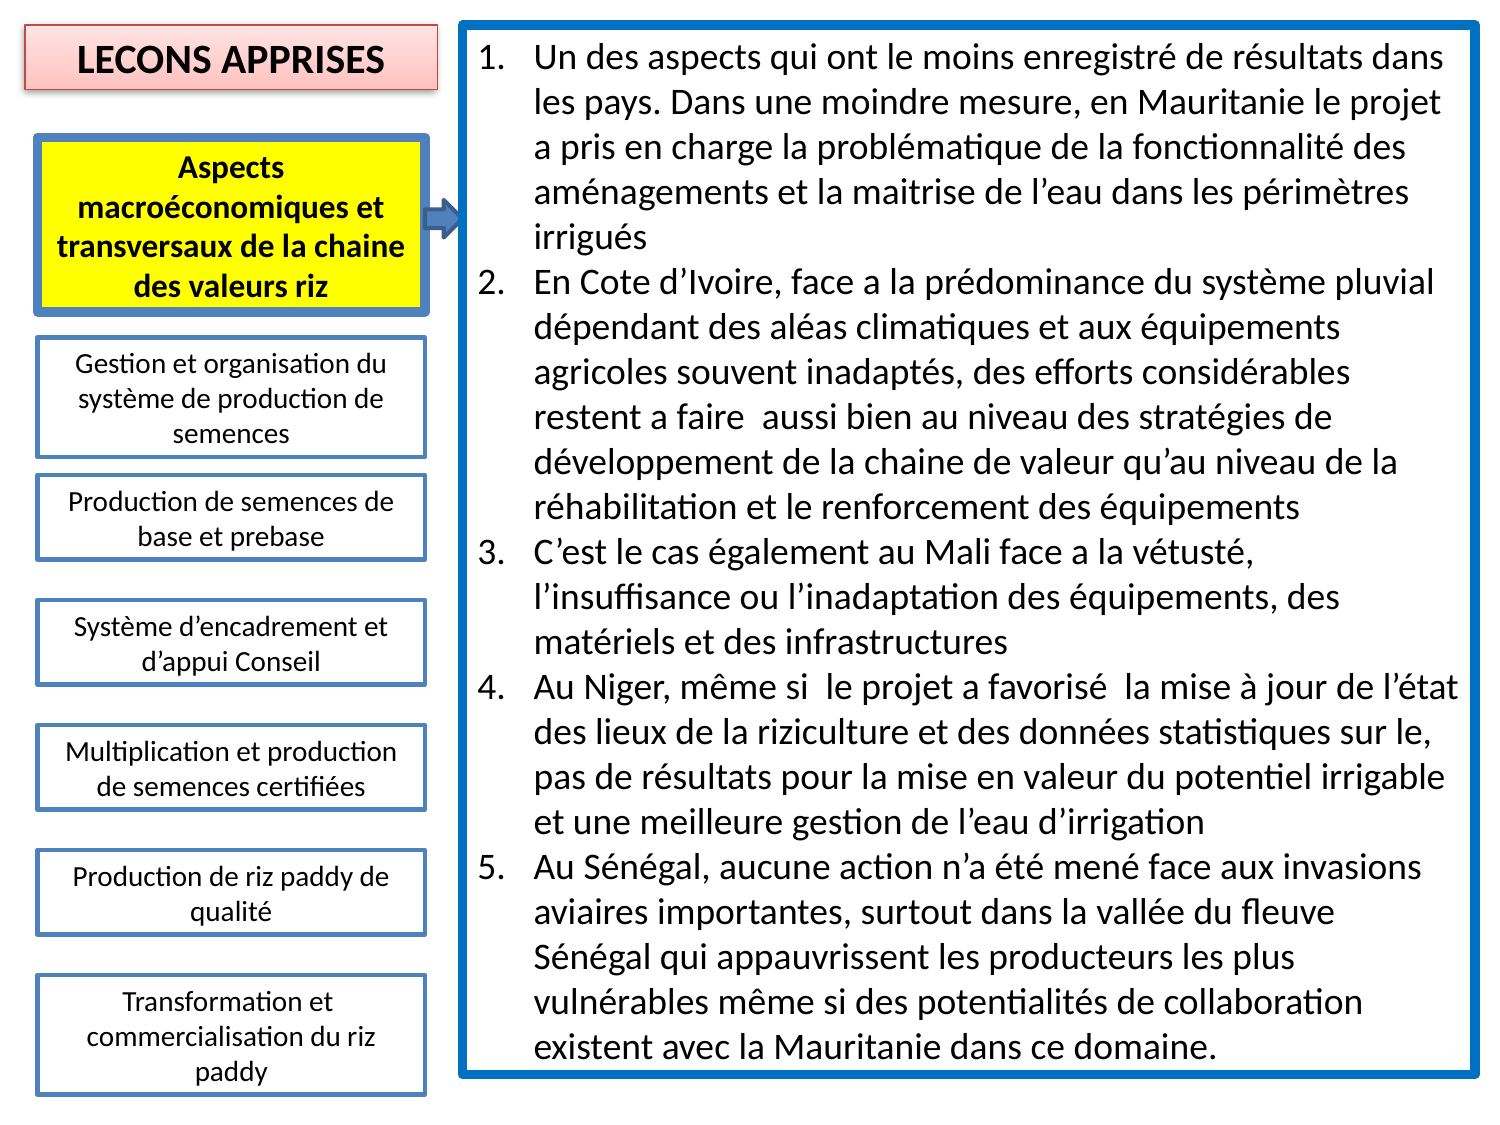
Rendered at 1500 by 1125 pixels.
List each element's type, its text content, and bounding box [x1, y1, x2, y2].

text_box Système d’encadrement et d’appui Conseil [35, 598, 427, 687]
text_box Transformation et commercialisation du riz paddy [35, 973, 427, 1097]
text_box Un des aspects qui ont le moins enregistré de résultats dans les pays. Dans une moindre mesure, en Mauritanie le projet a pris en charge la problématique de la fonctionnalité des aménagements et la maitrise de l’eau dans les périmètres irrigués En Cote d’Ivoire, face a la prédominance du système pluvial dépendant des aléas climatiques et aux équipements agricoles souvent inadaptés, des efforts considérables restent a faire aussi bien au niveau des stratégies de développement de la chaine de valeur qu’au niveau de la réhabilitation et le renforcement des équipements C’est le cas également au Mali face a la vétusté, l’insuffisance ou l’inadaptation des équipements, des matériels et des infrastructures Au Niger, même si le projet a favorisé la mise à jour de l’état des lieux de la riziculture et des données statistiques sur le, pas de résultats pour la mise en valeur du potentiel irrigable et une meilleure gestion de l’eau d’irrigation Au Sénégal, aucune action n’a été mené face aux invasions aviaires importantes, surtout dans la vallée du fleuve Sénégal qui appauvrissent les producteurs les plus vulnérables même si des potentialités de collaboration existent avec la Mauritanie dans ce domaine. [462, 24, 1475, 1075]
text_box Multiplication et production de semences certifiées [35, 723, 427, 812]
text_box [422, 198, 462, 240]
text_box Production de riz paddy de qualité [35, 848, 427, 937]
text_box Aspects macroéconomiques et transversaux de la chaine des valeurs riz [35, 135, 427, 314]
text_box Production de semences de base et prebase [35, 473, 427, 562]
text_box Gestion et organisation du système de production de semences [35, 335, 427, 459]
text_box LECONS APPRISES [24, 24, 438, 90]
